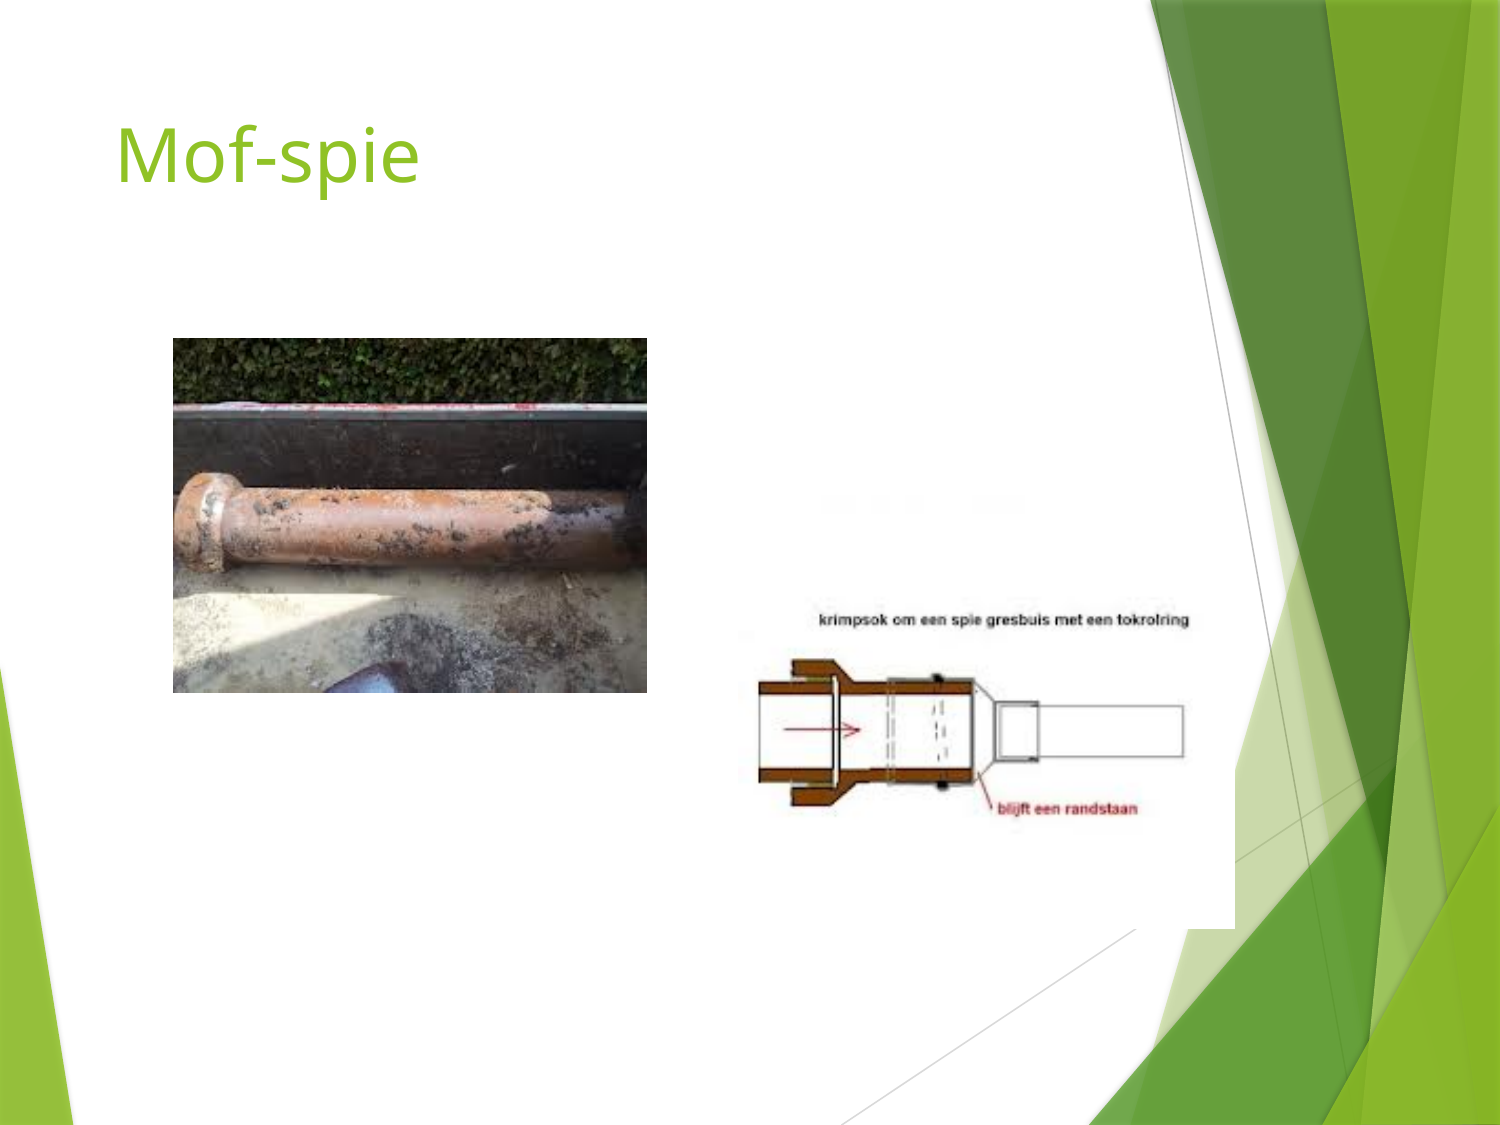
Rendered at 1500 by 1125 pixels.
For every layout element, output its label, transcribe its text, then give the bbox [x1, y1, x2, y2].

title Mof-spie [99, 99, 1142, 317]
picture [737, 480, 1235, 930]
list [173, 337, 648, 693]
